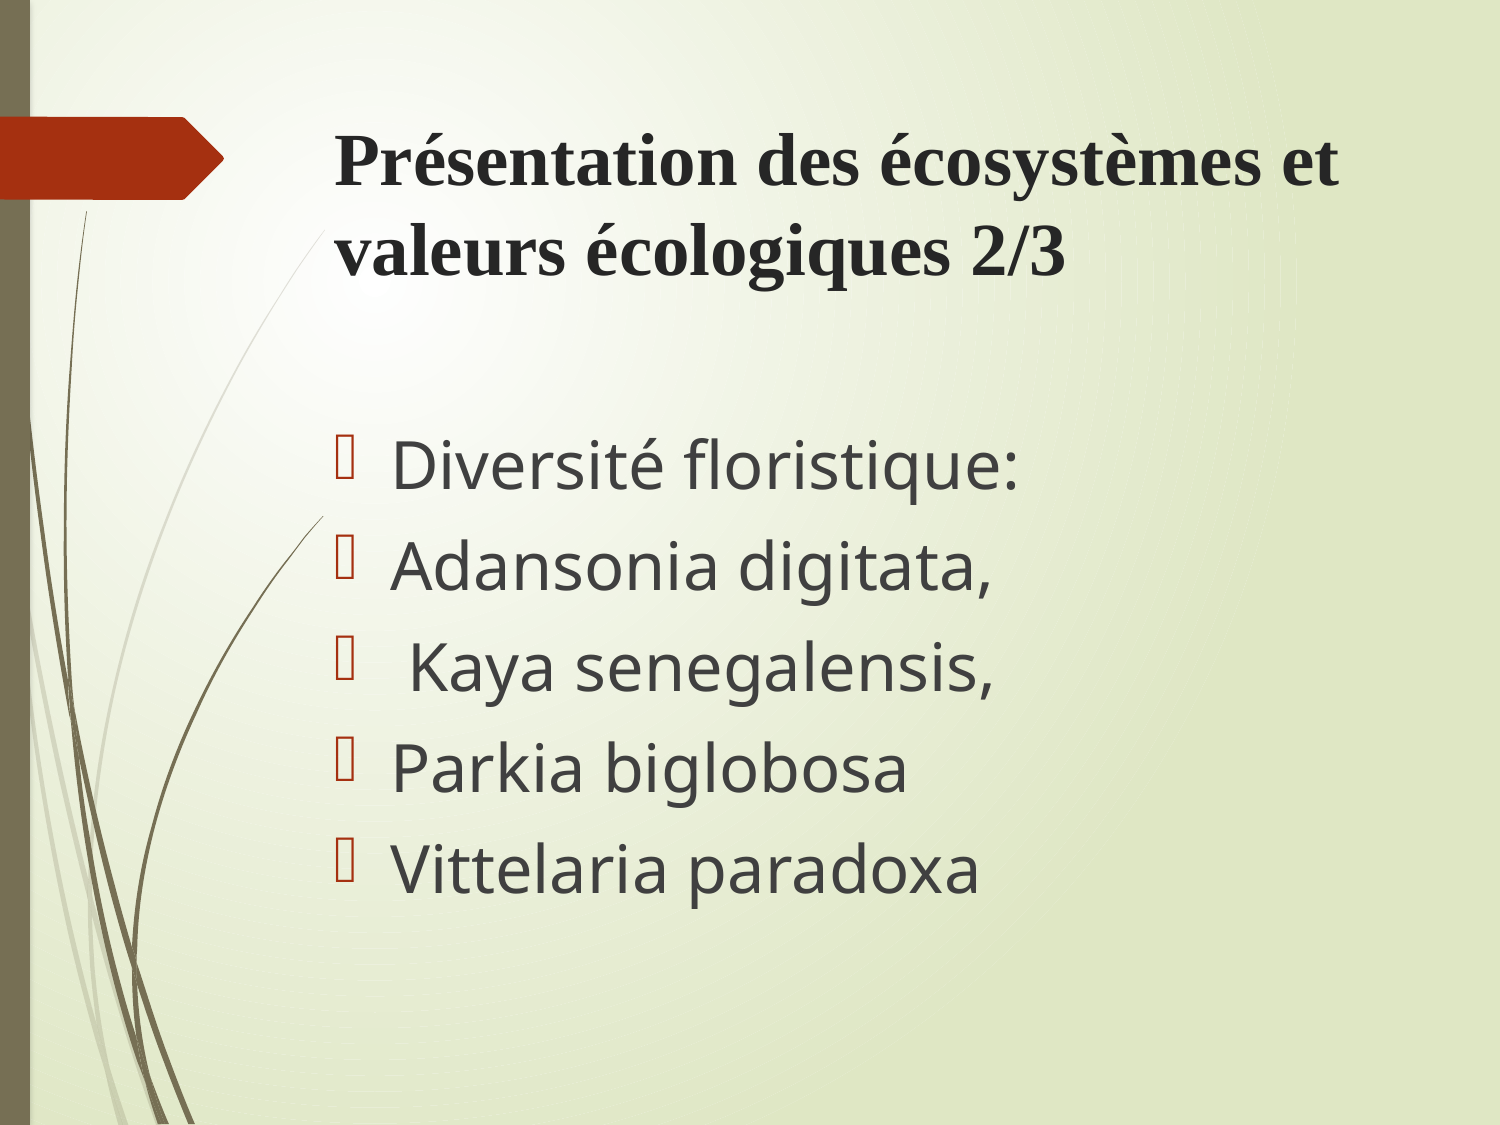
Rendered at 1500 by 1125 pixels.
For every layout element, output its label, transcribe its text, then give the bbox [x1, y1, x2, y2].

list Diversité floristique: Adansonia digitata, Kaya senegalensis, Parkia biglobosa Vittelaria paradoxa [318, 350, 1400, 970]
title Présentation des écosystèmes et valeurs écologiques 2/3 [319, 102, 1400, 313]
